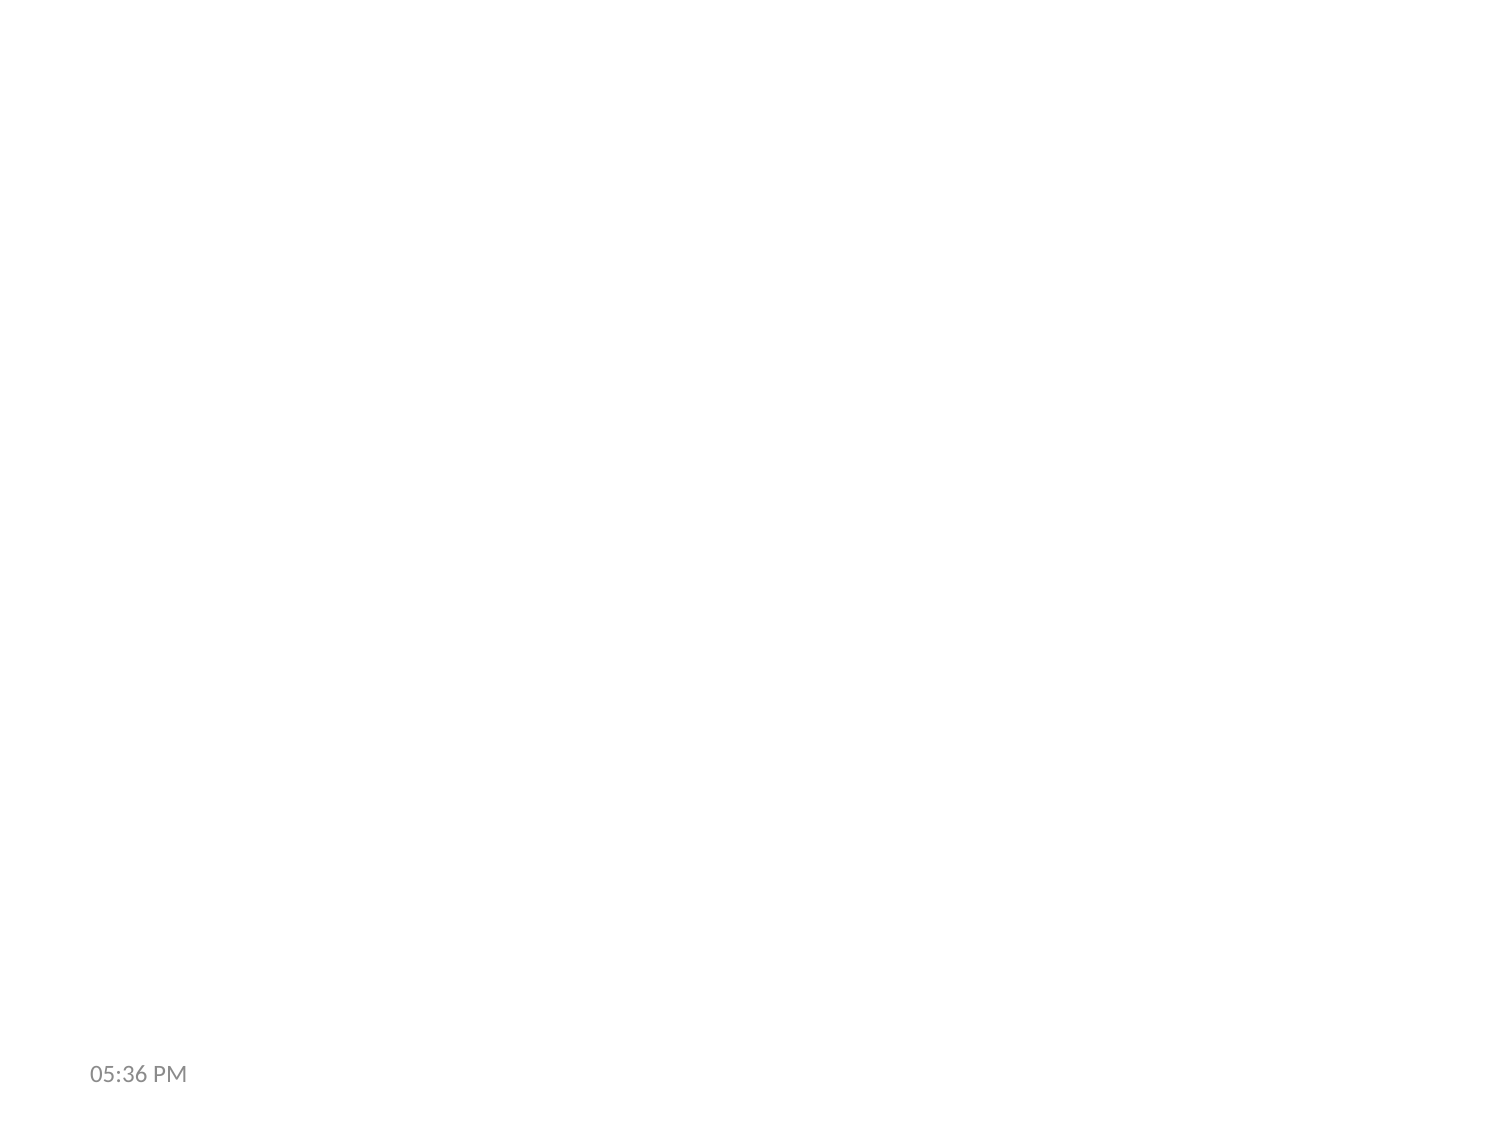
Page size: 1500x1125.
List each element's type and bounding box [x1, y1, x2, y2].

slide_number [75, 1042, 425, 1103]
